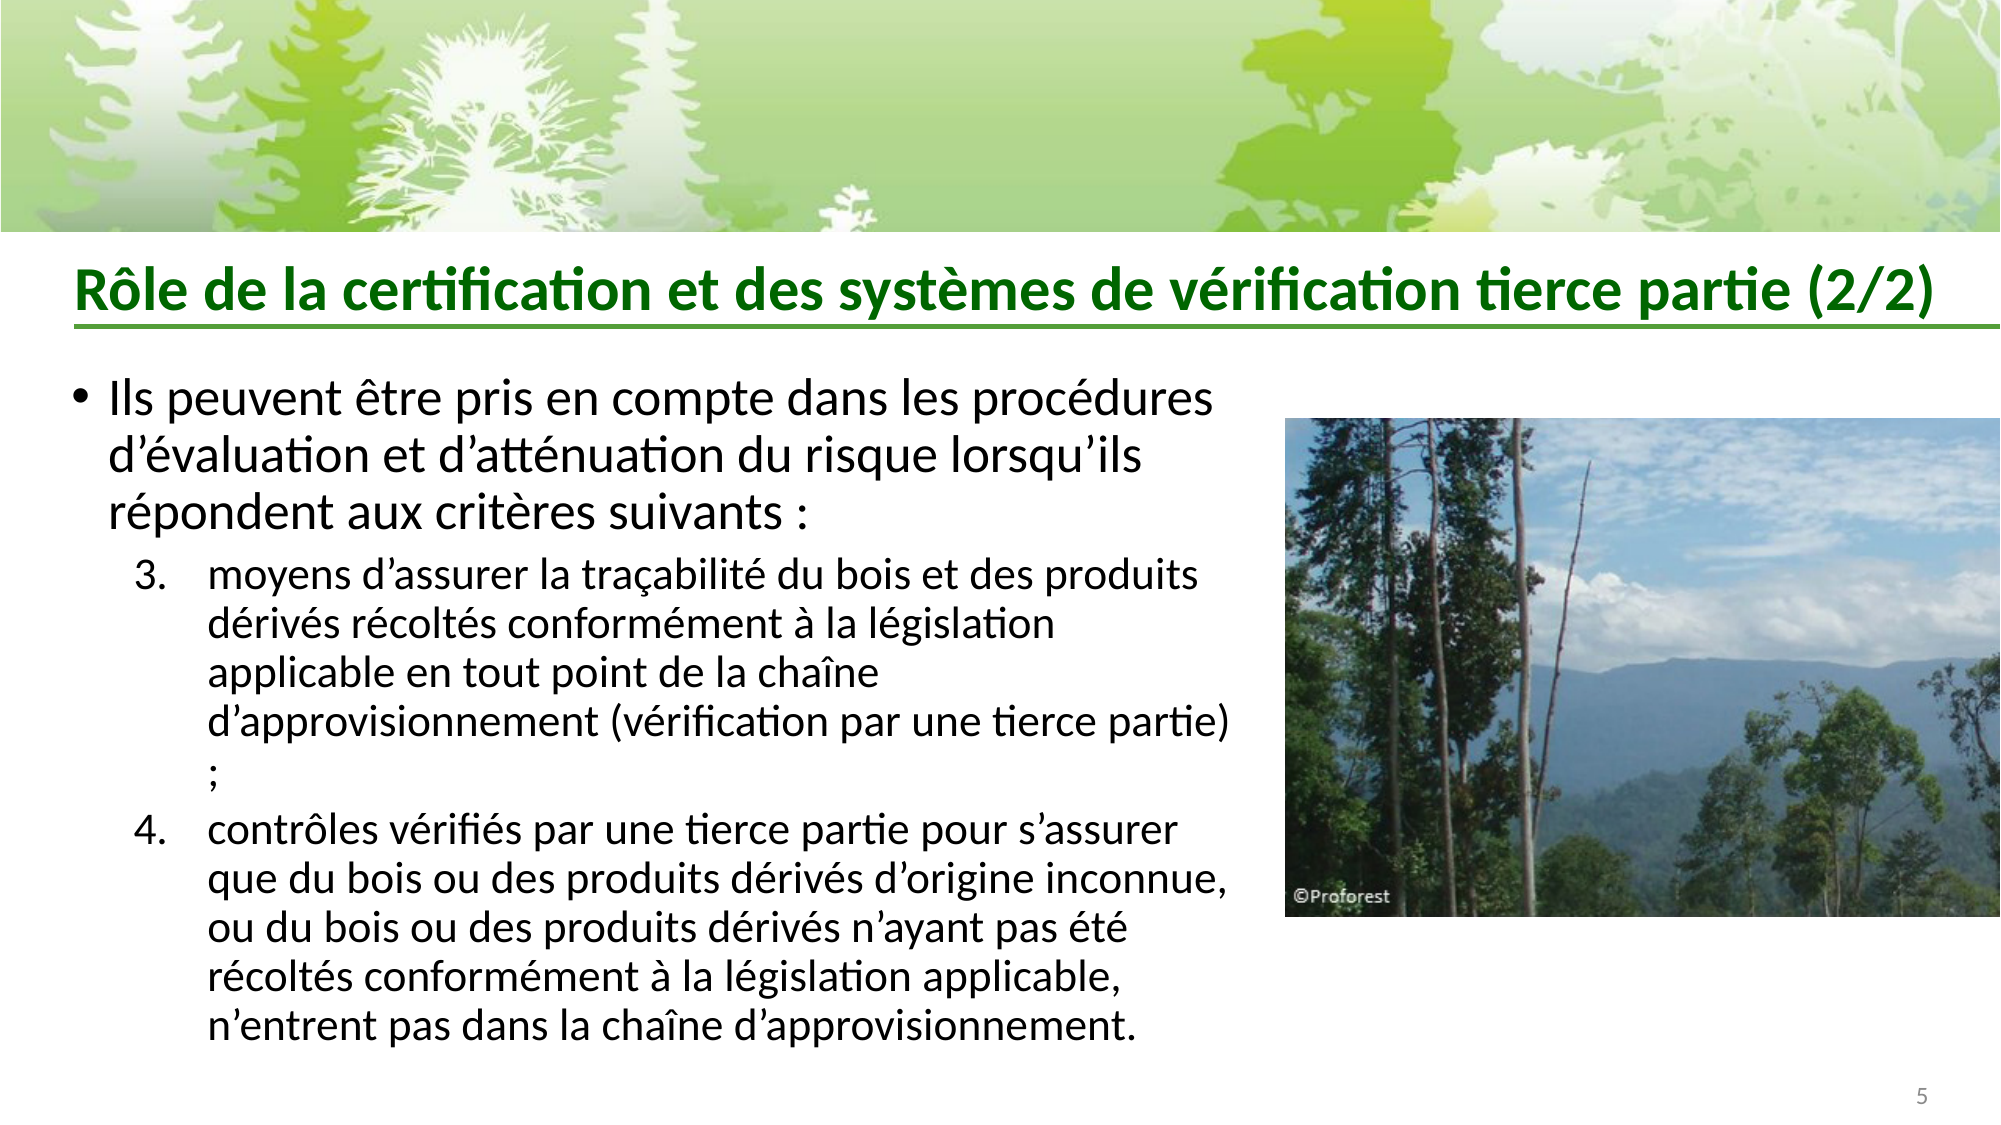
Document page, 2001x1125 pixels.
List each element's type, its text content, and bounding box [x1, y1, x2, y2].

picture [0, 0, 2000, 232]
list Ils peuvent être pris en compte dans les procédures d’évaluation et d’atténuation du risque lorsqu’ils répondent aux critères suivants : moyens d’assurer la traçabilité du bois et des produits dérivés récoltés conformément à la législation applicable en tout point de la chaîne d’approvisionnement (vérification par une tierce partie) ; contrôles vérifiés par une tierce partie pour s’assurer que du bois ou des produits dérivés d’origine inconnue, ou du bois ou des produits dérivés n’ayant pas été récoltés conformément à la législation applicable, n’entrent pas dans la chaîne d’approvisionnement. [56, 362, 1253, 1105]
title Rôle de la certification et des systèmes de vérification tierce partie (2/2) [59, 181, 1967, 399]
picture [1285, 418, 2000, 917]
slide_number 5 [1493, 1065, 1944, 1125]
